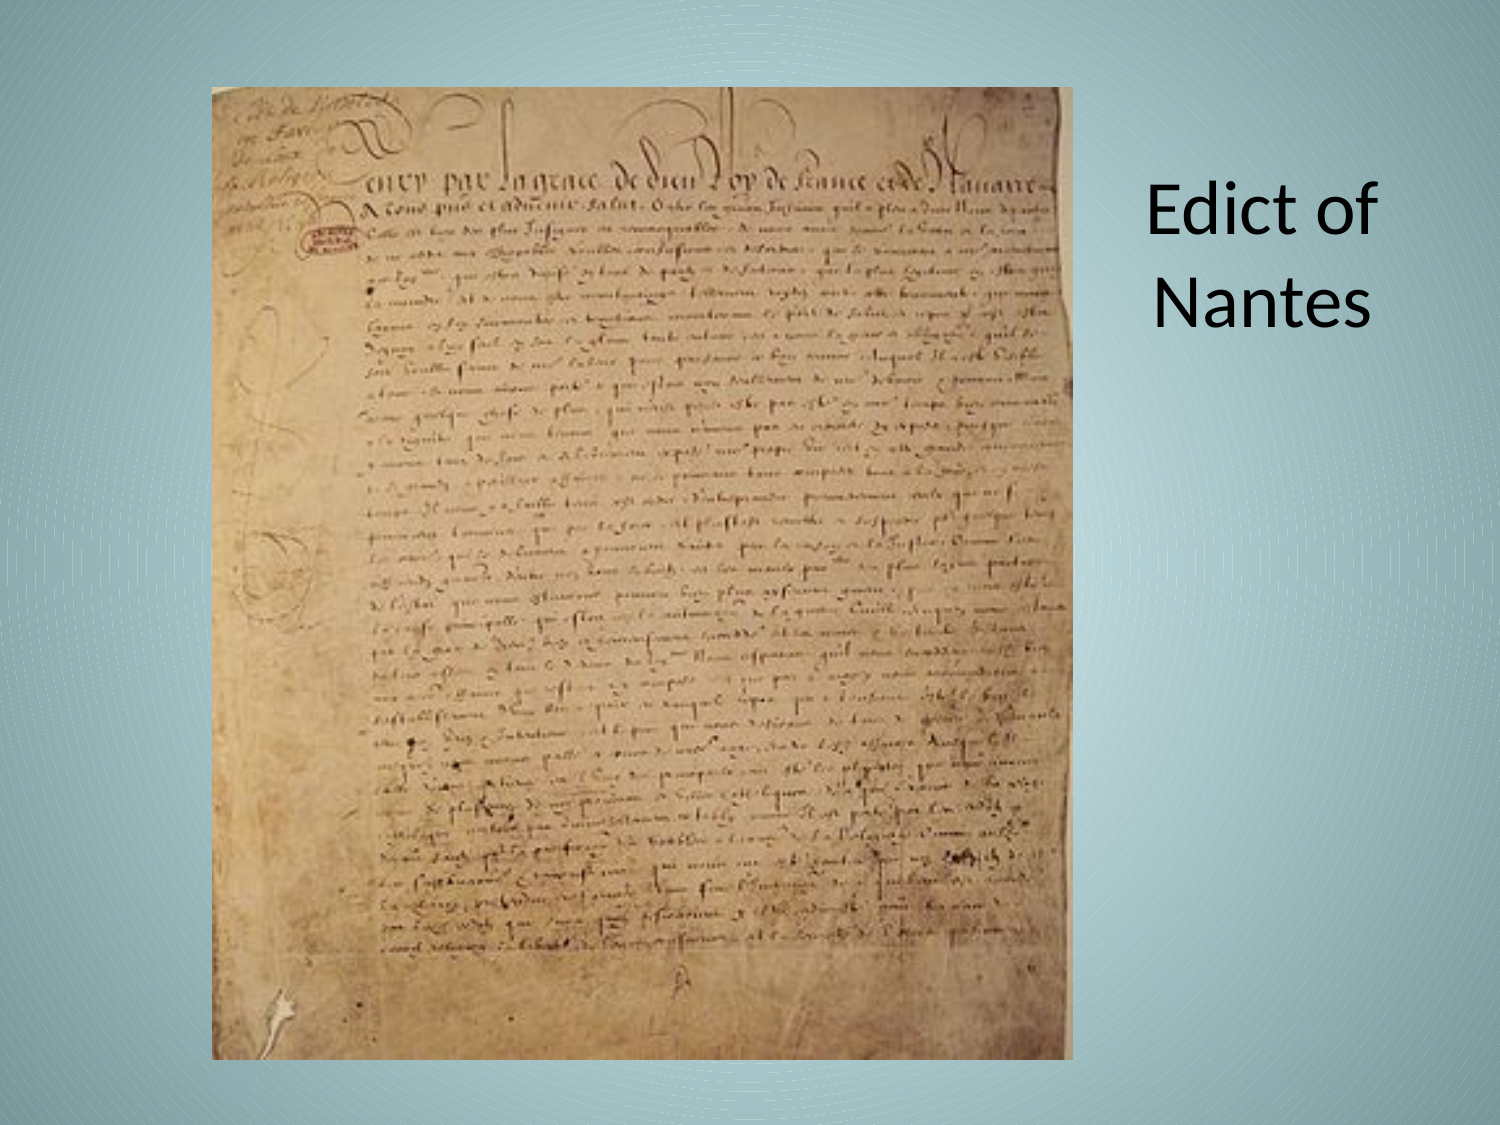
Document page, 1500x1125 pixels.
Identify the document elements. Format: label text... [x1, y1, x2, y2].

title Edict of Nantes [1100, 149, 1425, 350]
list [212, 87, 1073, 1060]
